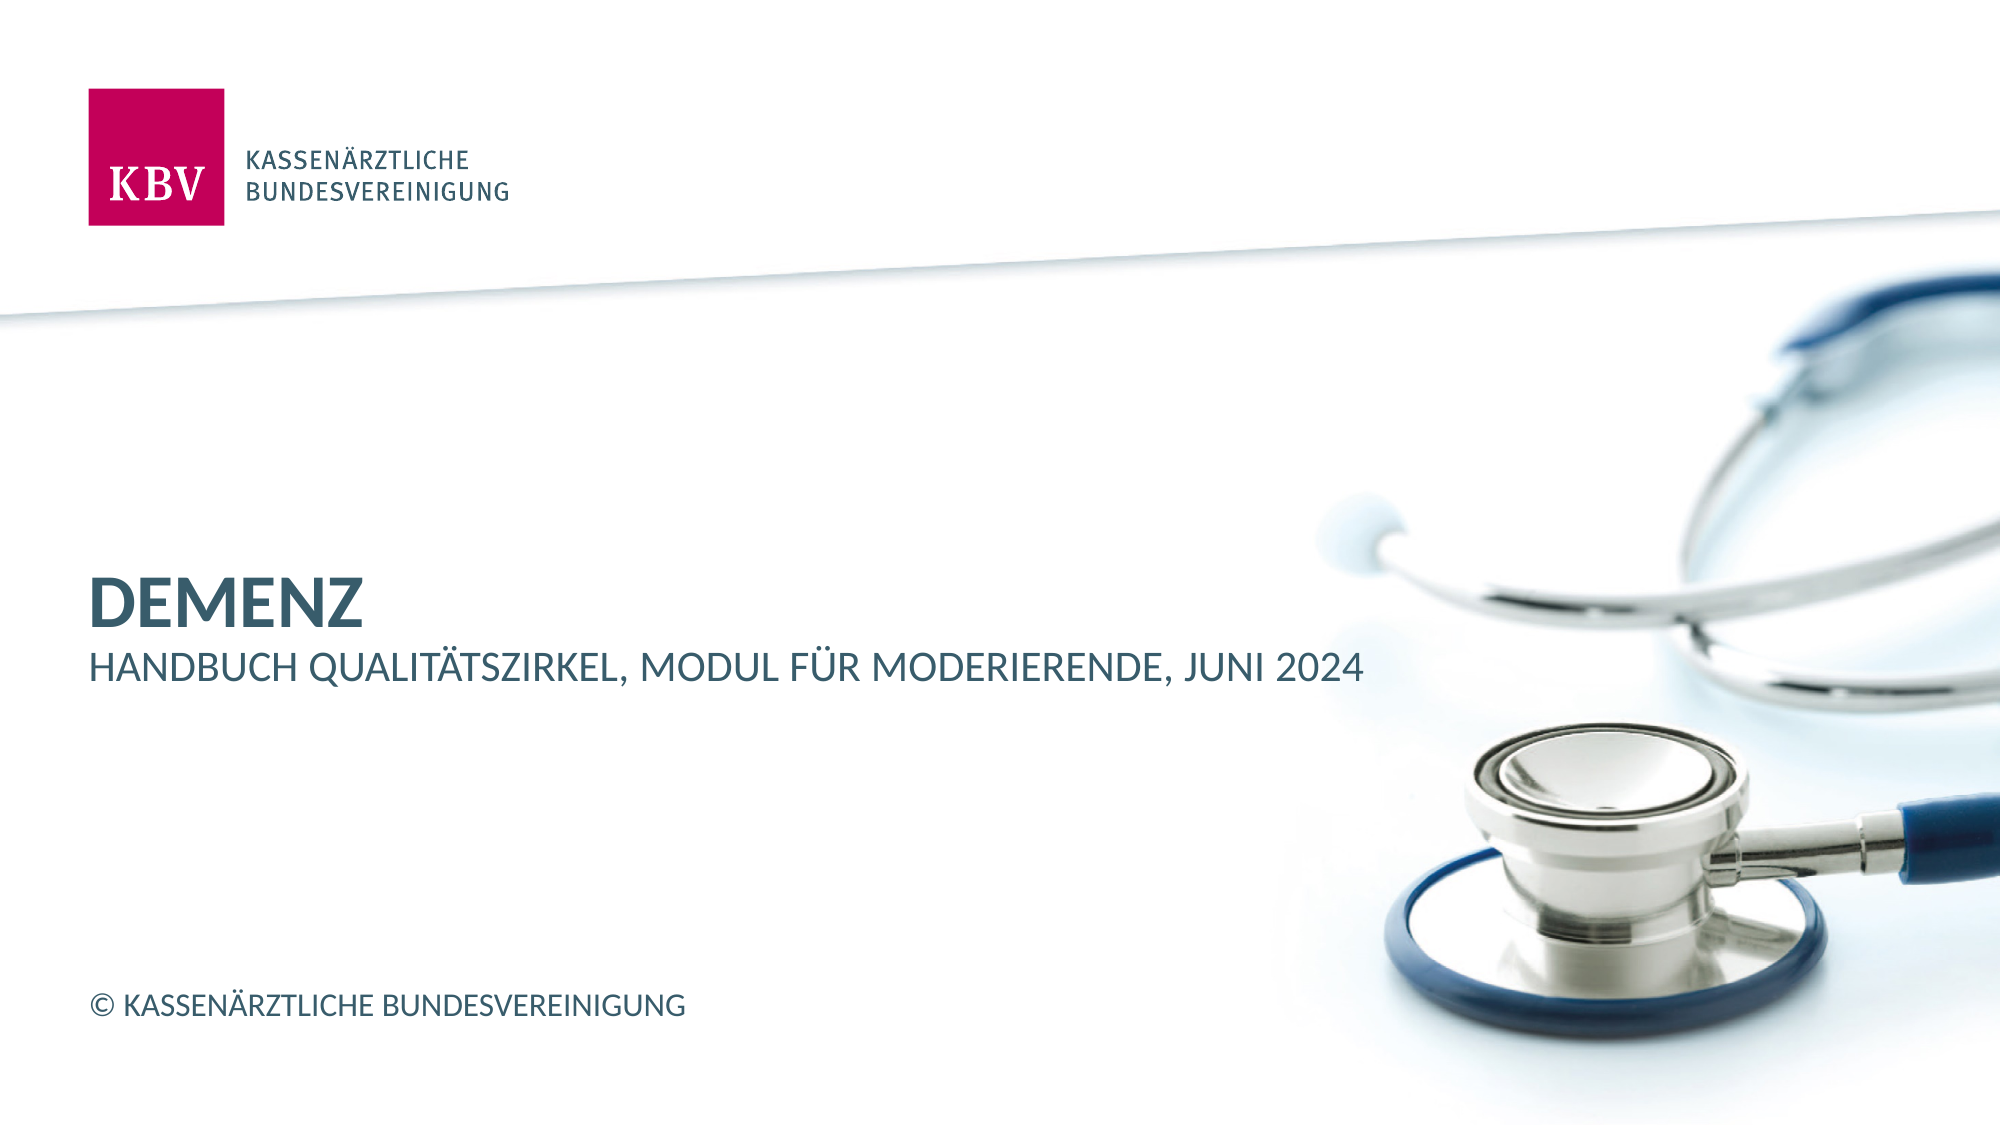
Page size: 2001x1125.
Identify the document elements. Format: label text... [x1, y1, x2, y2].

title Demenz [88, 378, 1496, 644]
picture [0, 0, 2000, 1125]
subtitle Handbuch Qualitätszirkel, Modul für Moderierende, Juni 2024 [88, 644, 1496, 910]
list © Kassenärztliche Bundesvereinigung [88, 941, 1496, 1025]
